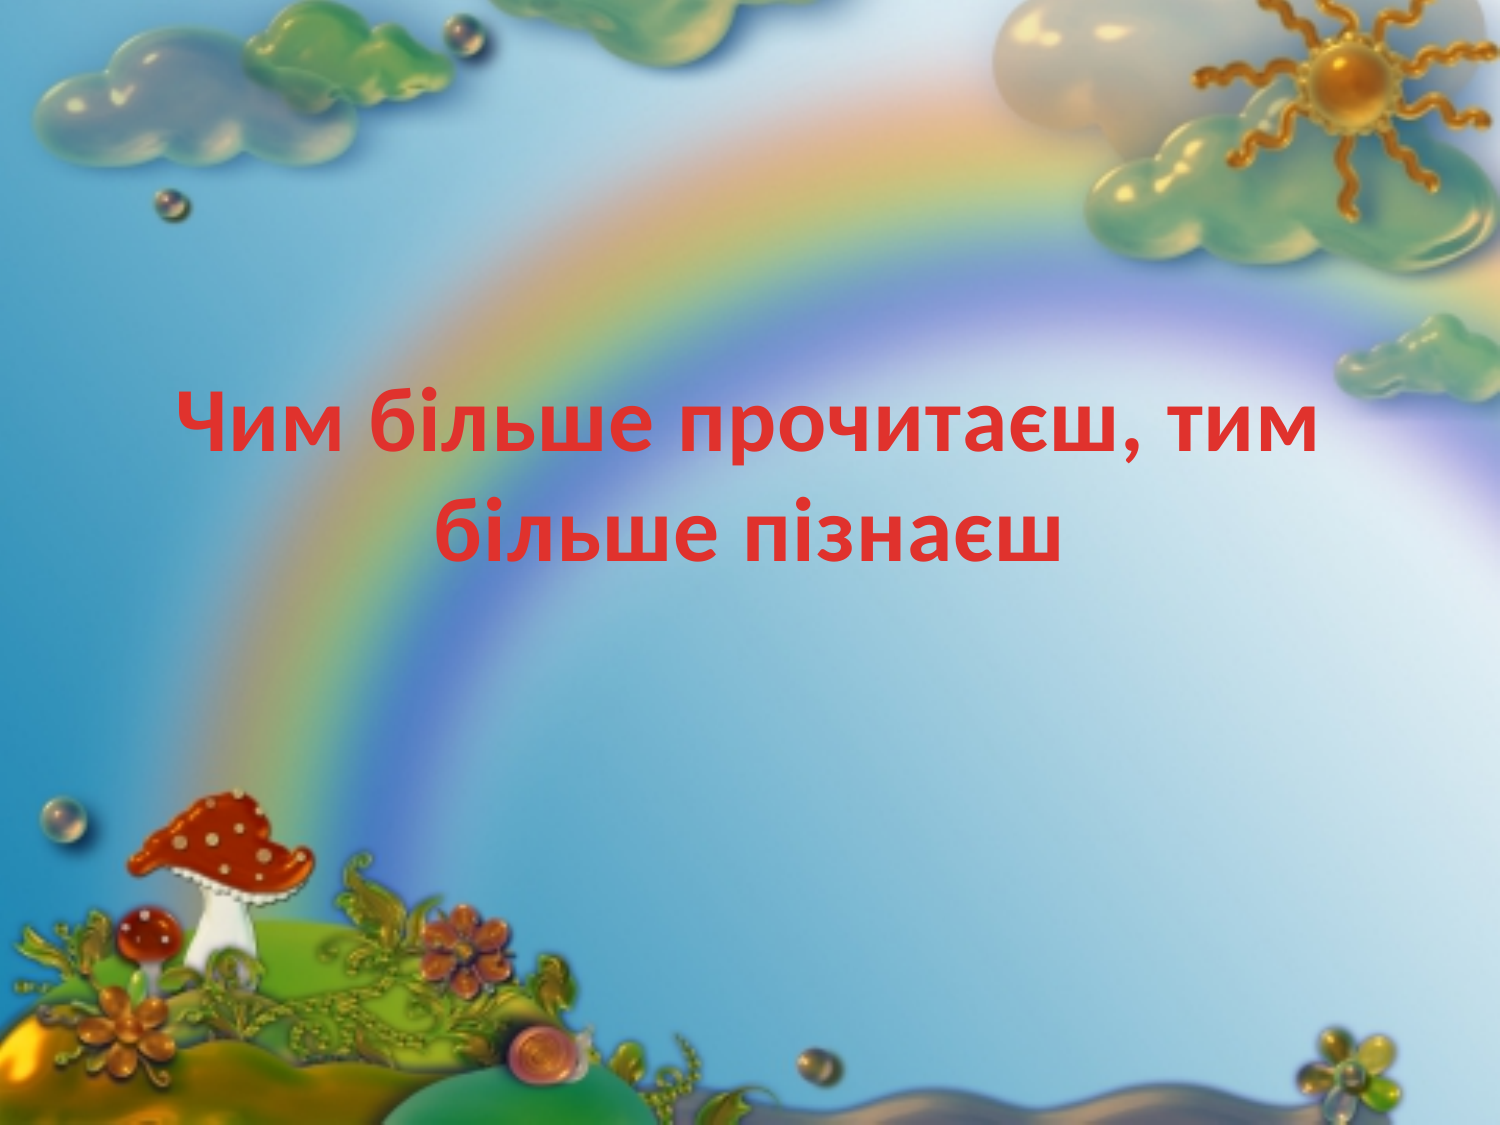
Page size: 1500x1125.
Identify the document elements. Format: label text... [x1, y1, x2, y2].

picture [0, 0, 1500, 1125]
title Чим більше прочитаєш, тим більше пізнаєш [112, 349, 1388, 591]
